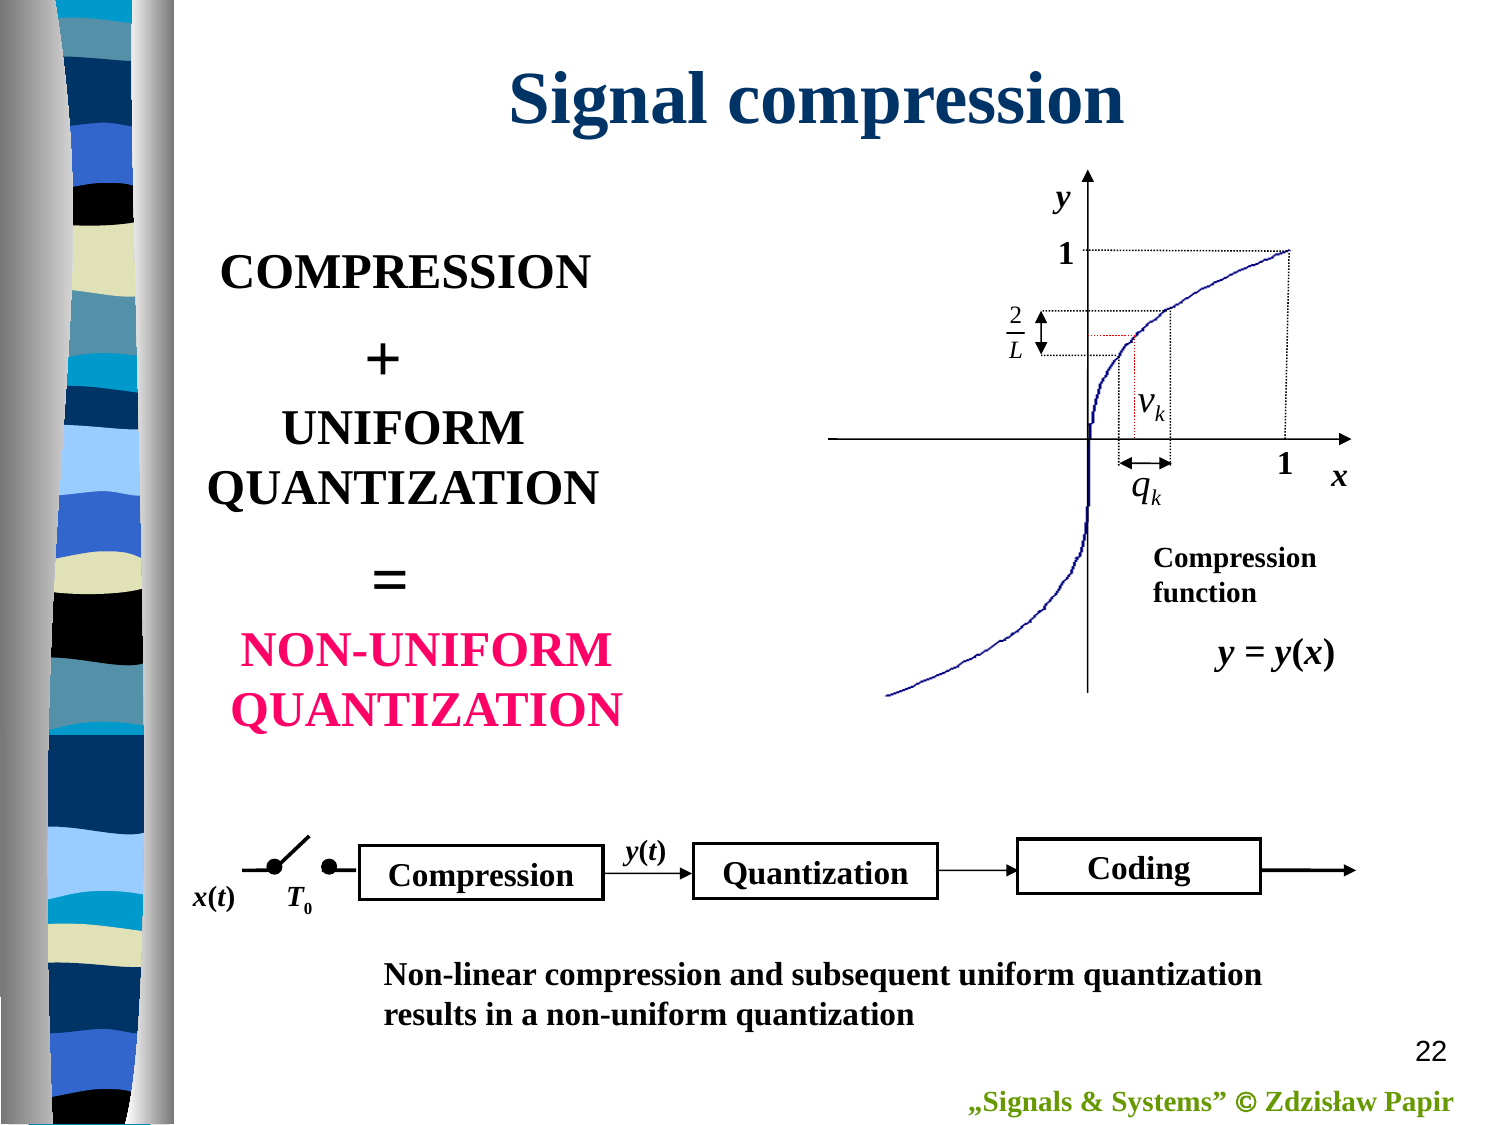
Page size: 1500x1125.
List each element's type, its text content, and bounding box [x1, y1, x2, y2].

text_box COMPRESSION [204, 231, 611, 306]
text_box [786, 166, 1416, 705]
title Signal compression [179, 0, 1456, 188]
text_box „Signals & Systems”  Zdzisław Papir [953, 1074, 1470, 1125]
text_box NON-UNIFORM QUANTIZATION [163, 609, 689, 745]
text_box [177, 823, 1357, 922]
text_box + [350, 307, 483, 387]
slide_number 22 [1149, 1024, 1463, 1101]
text_box UNIFORM QUANTIZATION [148, 387, 658, 523]
text_box Non-linear compression and subsequent uniform quantization results in a non-uniform quantization [368, 945, 1317, 1040]
text_box = [356, 528, 490, 609]
